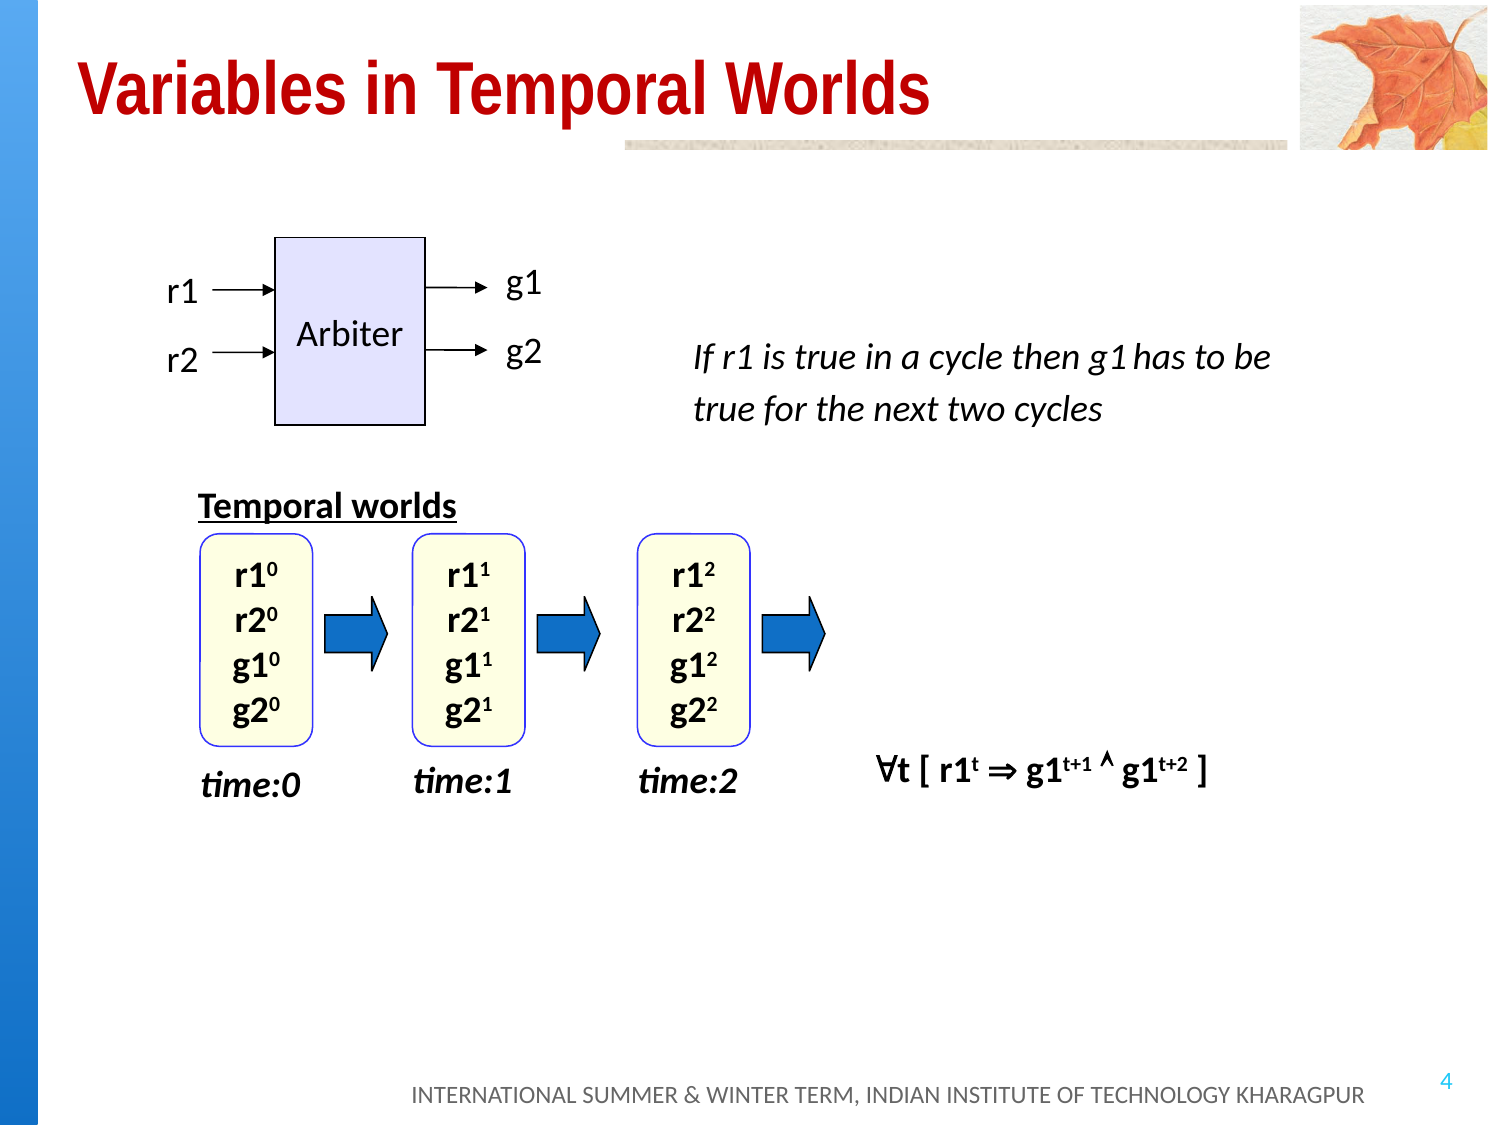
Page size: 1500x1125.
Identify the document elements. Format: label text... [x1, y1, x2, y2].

text_box [424, 343, 488, 357]
text_box Arbiter [274, 237, 425, 425]
text_box g2 [491, 318, 558, 379]
title Variables in Temporal Worlds [62, 12, 1300, 138]
text_box r1 [151, 258, 214, 318]
text_box [424, 281, 488, 294]
footer INTERNATIONAL SUMMER & WINTER TERM, INDIAN INSTITUTE OF TECHNOLOGY KHARAGPUR [206, 1074, 1382, 1113]
text_box [214, 283, 275, 297]
text_box If r1 is true in a cycle then g1 has to be true for the next two cycles [678, 324, 1295, 436]
picture [624, 140, 1288, 150]
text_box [182, 473, 1240, 879]
text_box g1 [491, 249, 558, 310]
text_box r2 [151, 327, 214, 387]
slide_number 4 [1425, 1050, 1488, 1110]
text_box [214, 346, 275, 359]
